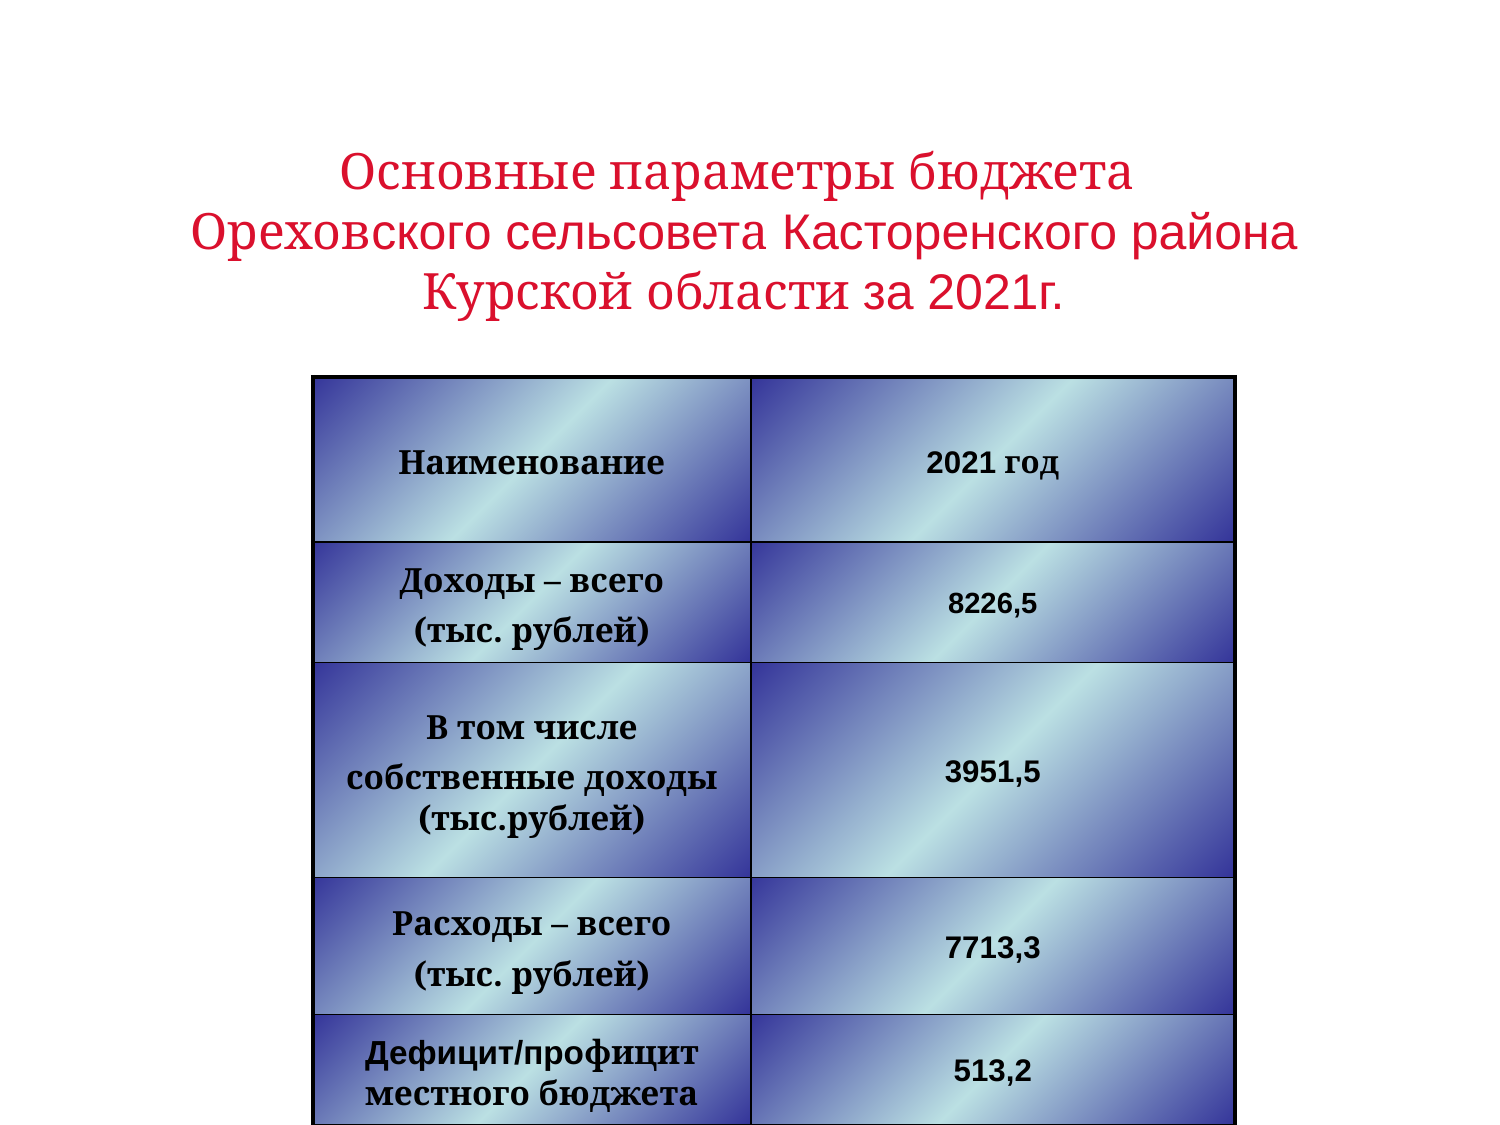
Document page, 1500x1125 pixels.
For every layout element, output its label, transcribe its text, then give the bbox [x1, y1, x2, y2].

table_cell 513,2 [752, 1015, 1233, 1124]
table_cell 8226,5 [752, 543, 1233, 662]
table_cell 3951,5 [752, 663, 1233, 877]
table_cell В том числе собственные доходы (тыс.рублей) [315, 663, 750, 877]
table_header Наименование [315, 379, 750, 541]
table_cell Дефицит/профицит местного бюджета [315, 1015, 750, 1124]
table_cell Доходы – всего (тыс. рублей) [315, 543, 750, 662]
table_cell 7713,3 [752, 878, 1233, 1014]
table_cell Расходы – всего (тыс. рублей) [315, 878, 750, 1014]
title Основные параметры бюджета Ореховского сельсовета Касторенского района Курской области за 2021г. [64, 78, 1424, 291]
table_header 2021 год [752, 379, 1233, 541]
